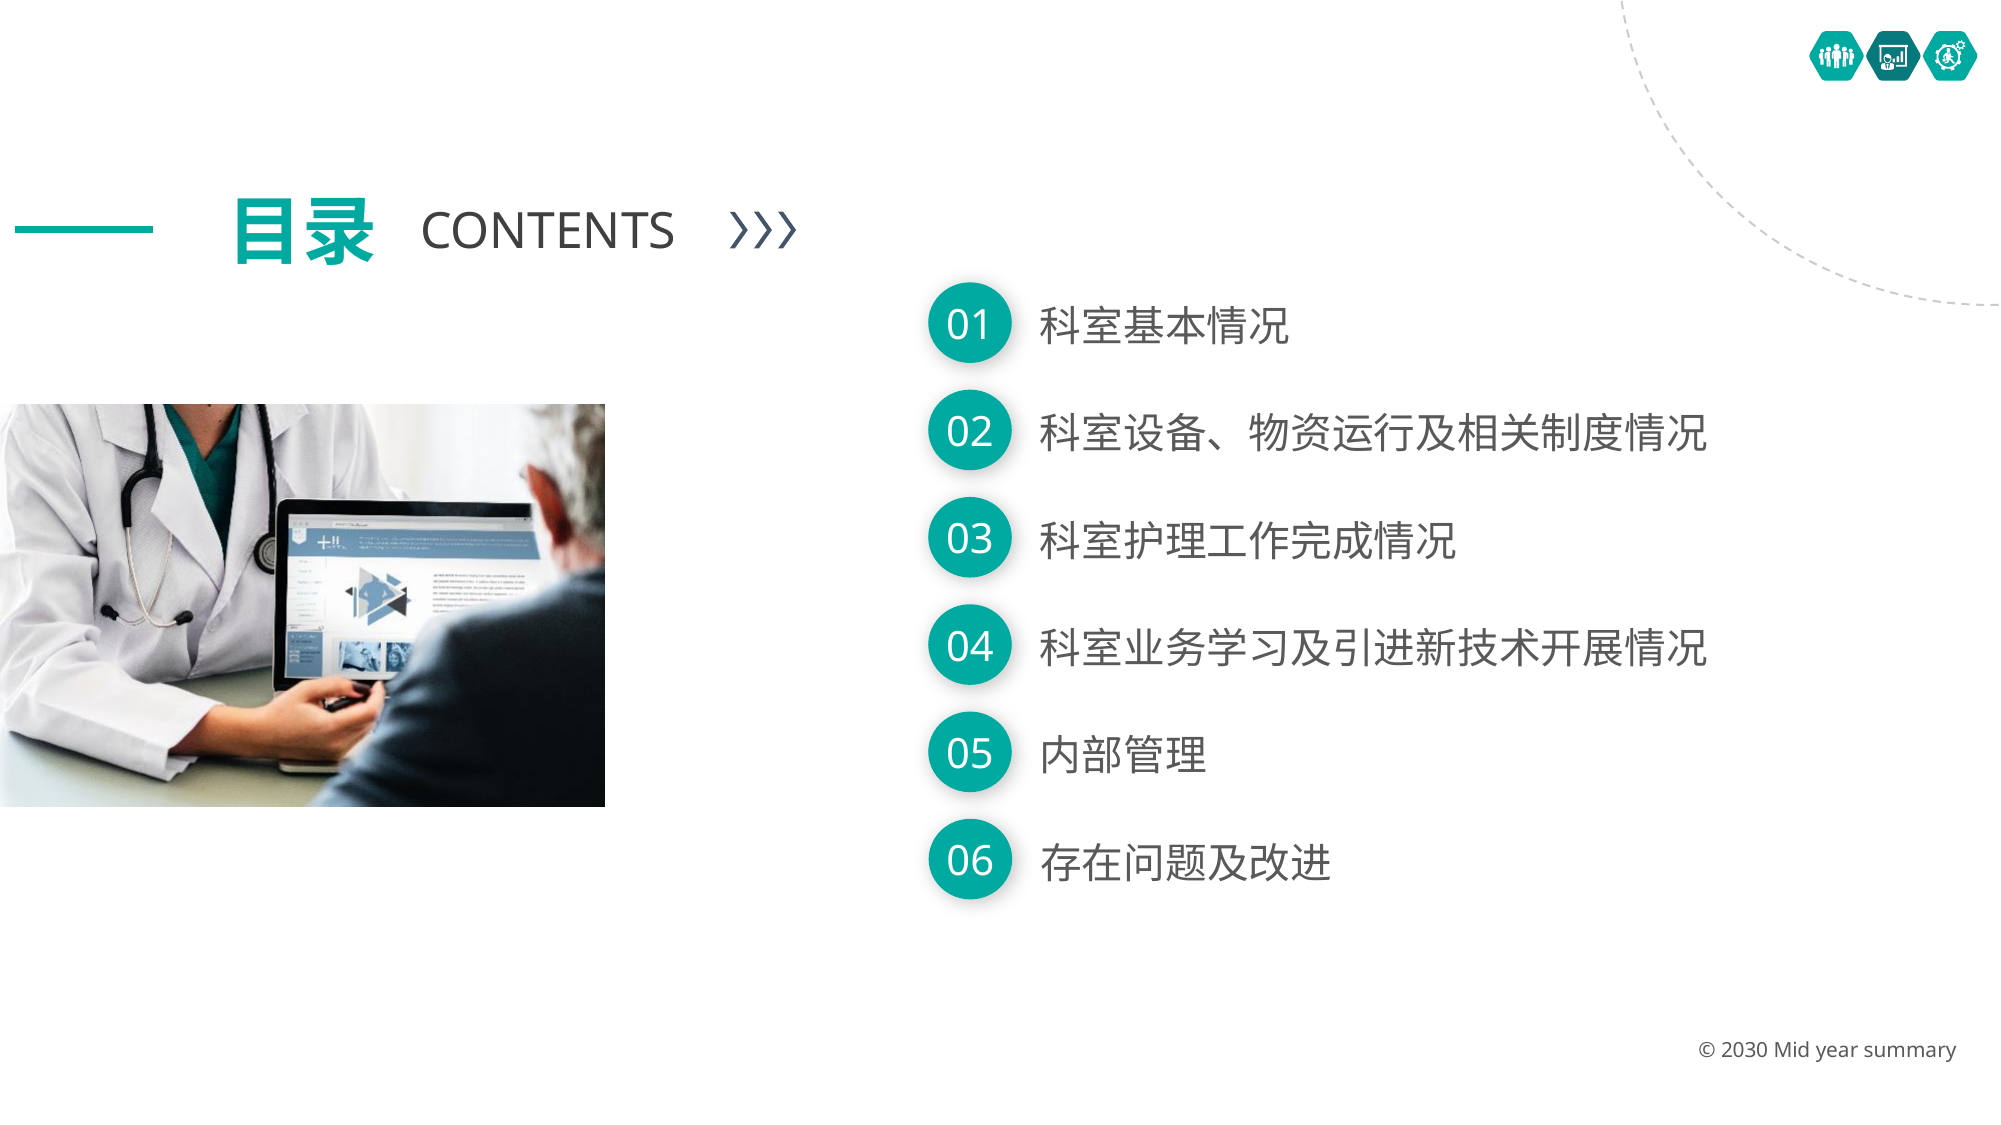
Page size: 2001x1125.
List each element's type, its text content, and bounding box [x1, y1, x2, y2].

picture [0, 404, 605, 807]
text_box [928, 282, 1568, 363]
text_box 目录 [213, 176, 443, 282]
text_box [928, 818, 1827, 900]
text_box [928, 496, 1827, 578]
text_box [1620, 0, 2000, 306]
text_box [405, 191, 797, 268]
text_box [928, 389, 1827, 471]
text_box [928, 711, 1827, 793]
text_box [928, 604, 1827, 685]
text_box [1809, 31, 1978, 81]
text_box © 2030 Mid year summary [1434, 1029, 1971, 1069]
